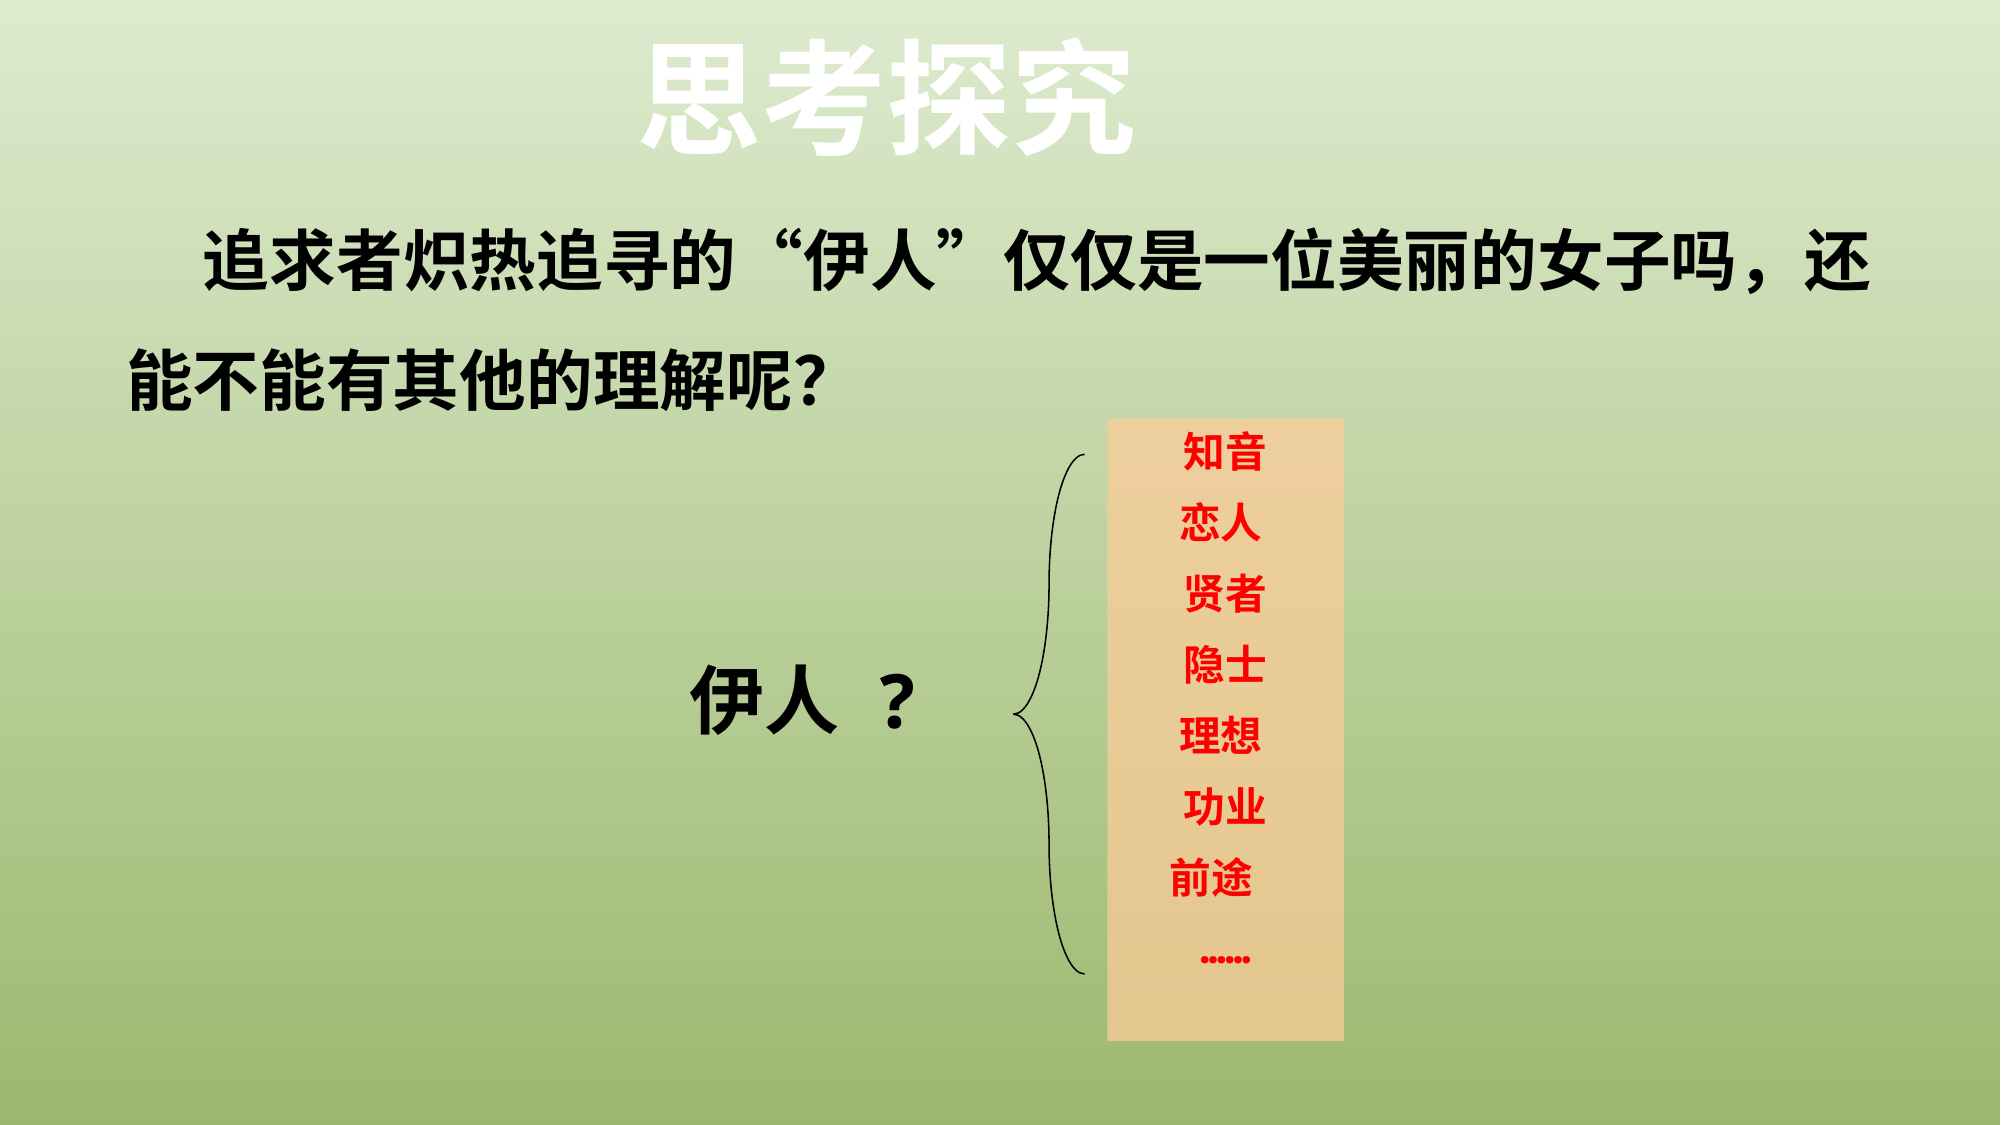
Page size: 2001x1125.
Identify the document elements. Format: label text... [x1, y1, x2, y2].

text_box [1013, 454, 1085, 974]
text_box 知音 恋人 贤者 隐士 理想 功业 前途 …… [1107, 418, 1344, 1042]
text_box 追求者炽热追寻的“伊人”仅仅是一位美丽的女子吗，还能不能有其他的理解呢？ [111, 171, 1893, 426]
text_box 思考探究 [622, 44, 1284, 147]
text_box 伊人 ? [609, 646, 1000, 751]
